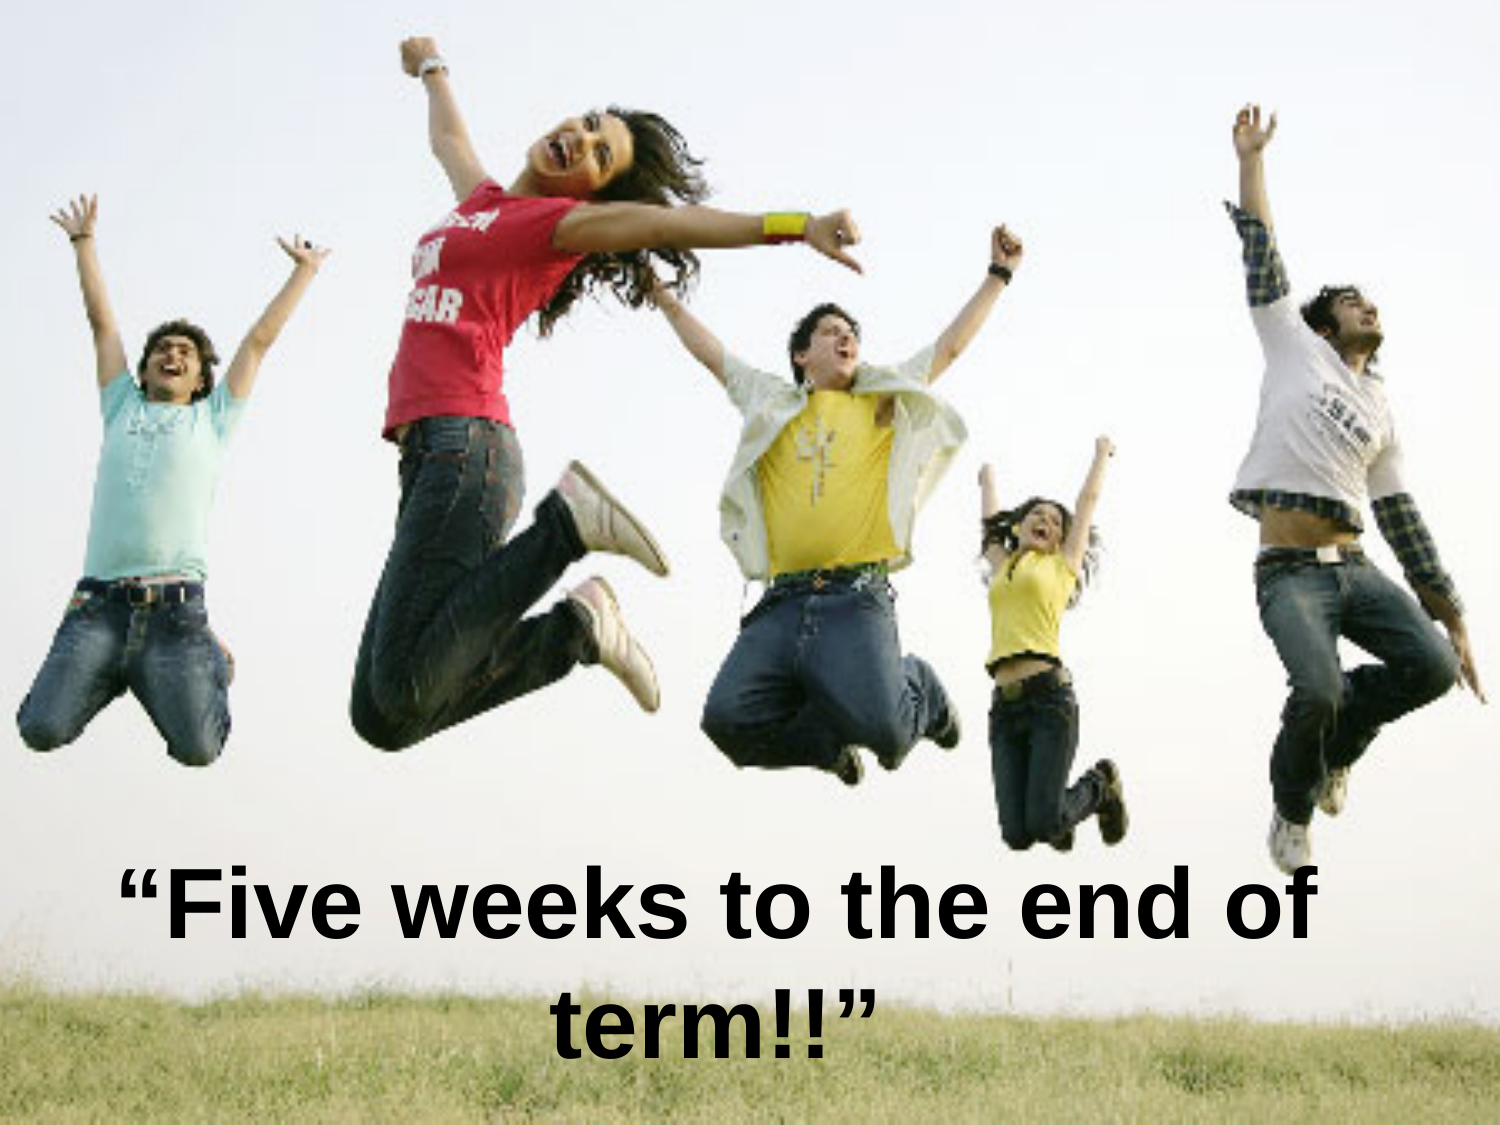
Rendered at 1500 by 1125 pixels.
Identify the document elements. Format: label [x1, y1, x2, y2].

list [0, 0, 1500, 1125]
